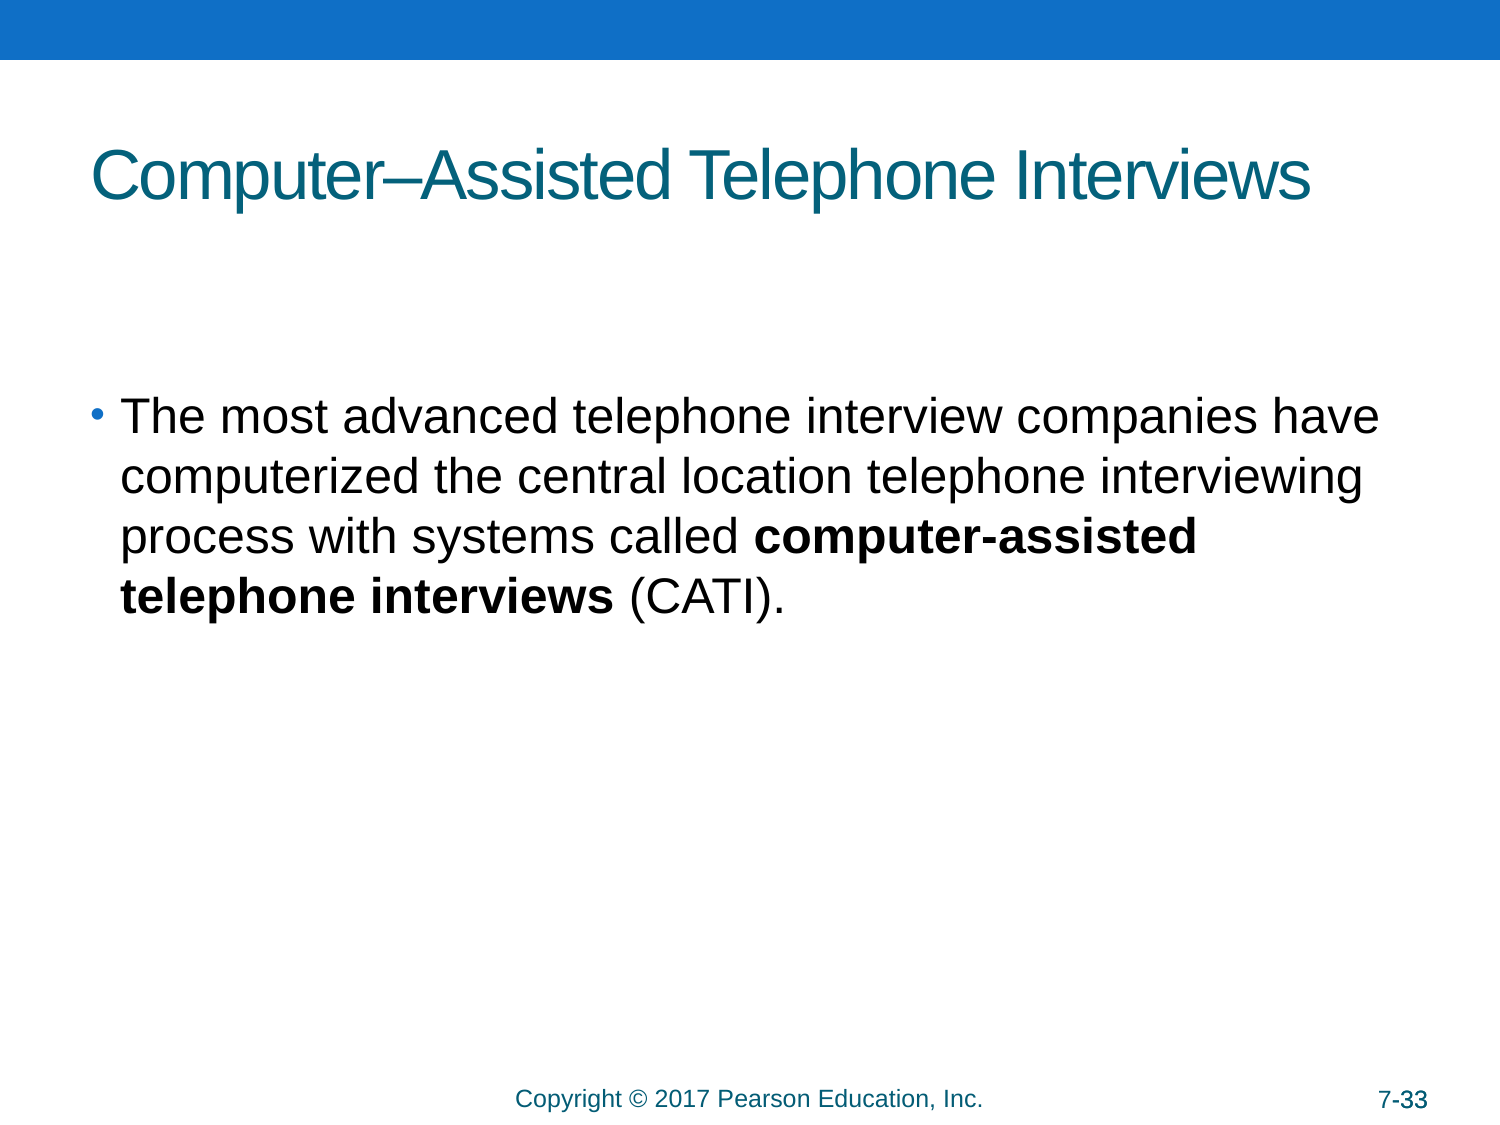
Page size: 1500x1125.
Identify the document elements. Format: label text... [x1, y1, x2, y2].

list The most advanced telephone interview companies have computerized the central location telephone interviewing process with systems called computer-assisted telephone interviews (CATI). [75, 376, 1425, 1125]
title Computer–Assisted Telephone Interviews [75, 90, 1425, 253]
